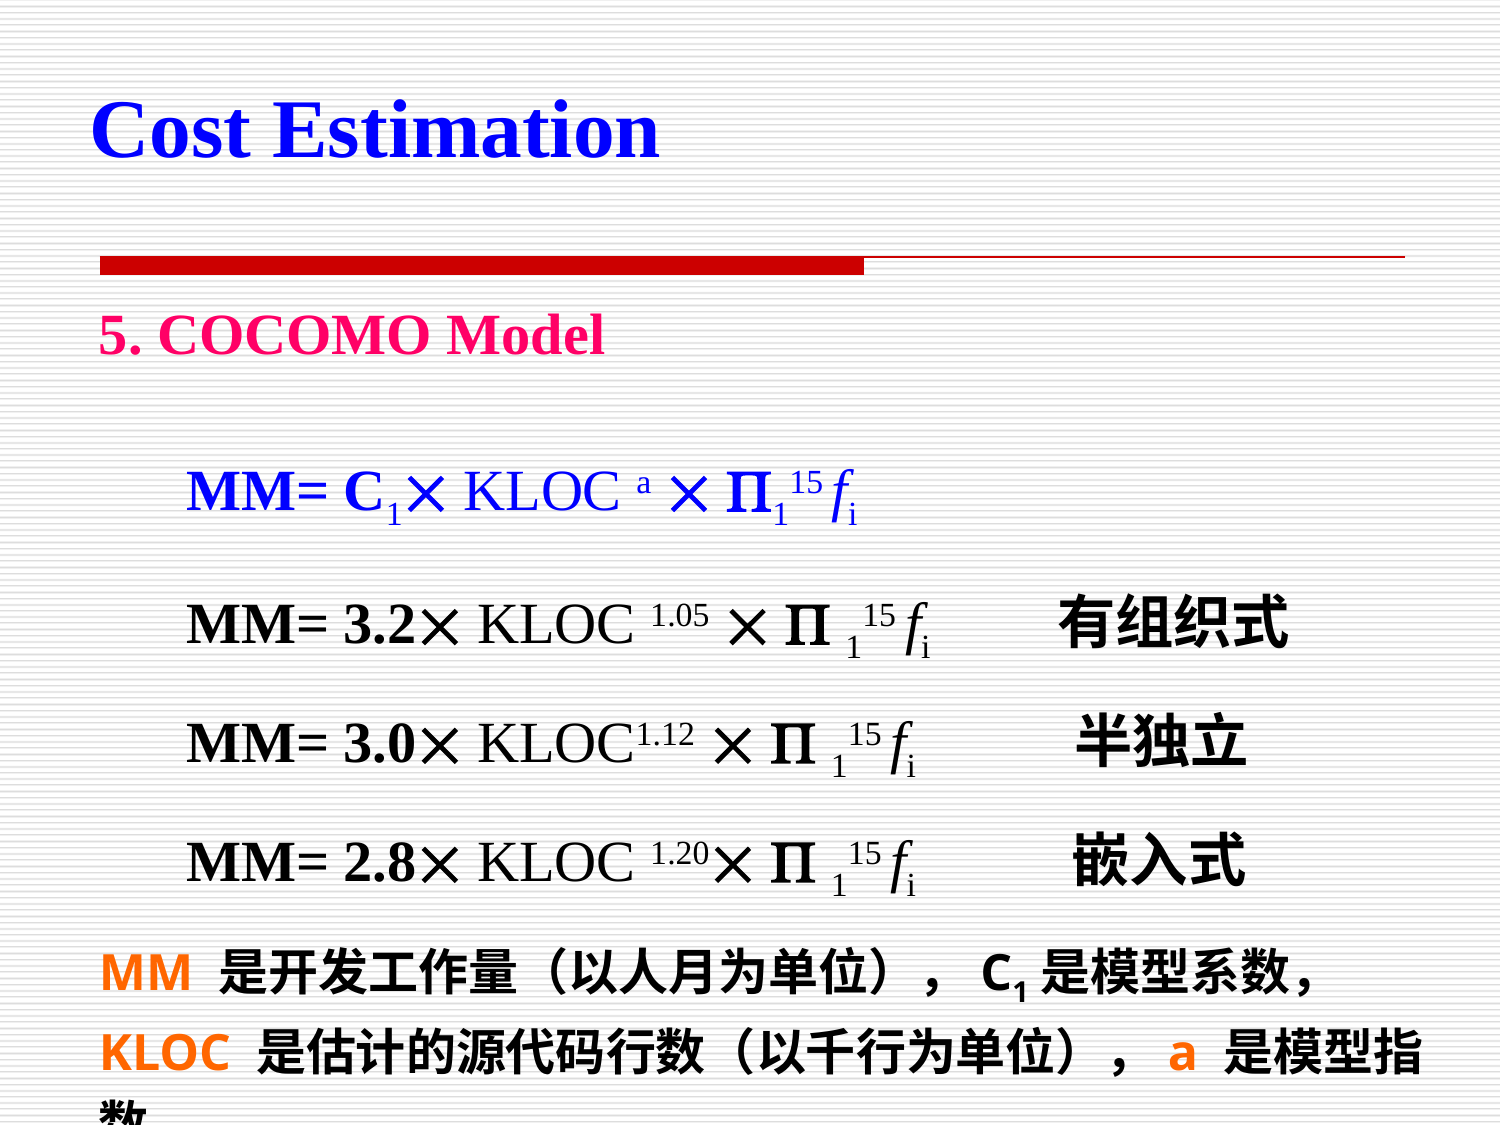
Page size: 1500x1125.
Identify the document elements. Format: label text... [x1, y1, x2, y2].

picture [0, 0, 1500, 1125]
title Cost Estimation [75, 0, 1350, 182]
text_box 5. COCOMO Model MM= C1 KLOC a  115 fi MM= 3.2 KLOC 1.05   115 fi 有组织式 MM= 3.0 KLOC1.12   115 fi 半独立 MM= 2.8 KLOC 1.20  115 fi 嵌入式 MM 是开发工作量（以人月为单位），C1是模型系数， KLOC 是估计的源代码行数（以千行为单位），a 是模型指数， fi(i=1~15) 是成本因素。 [84, 289, 1500, 1125]
